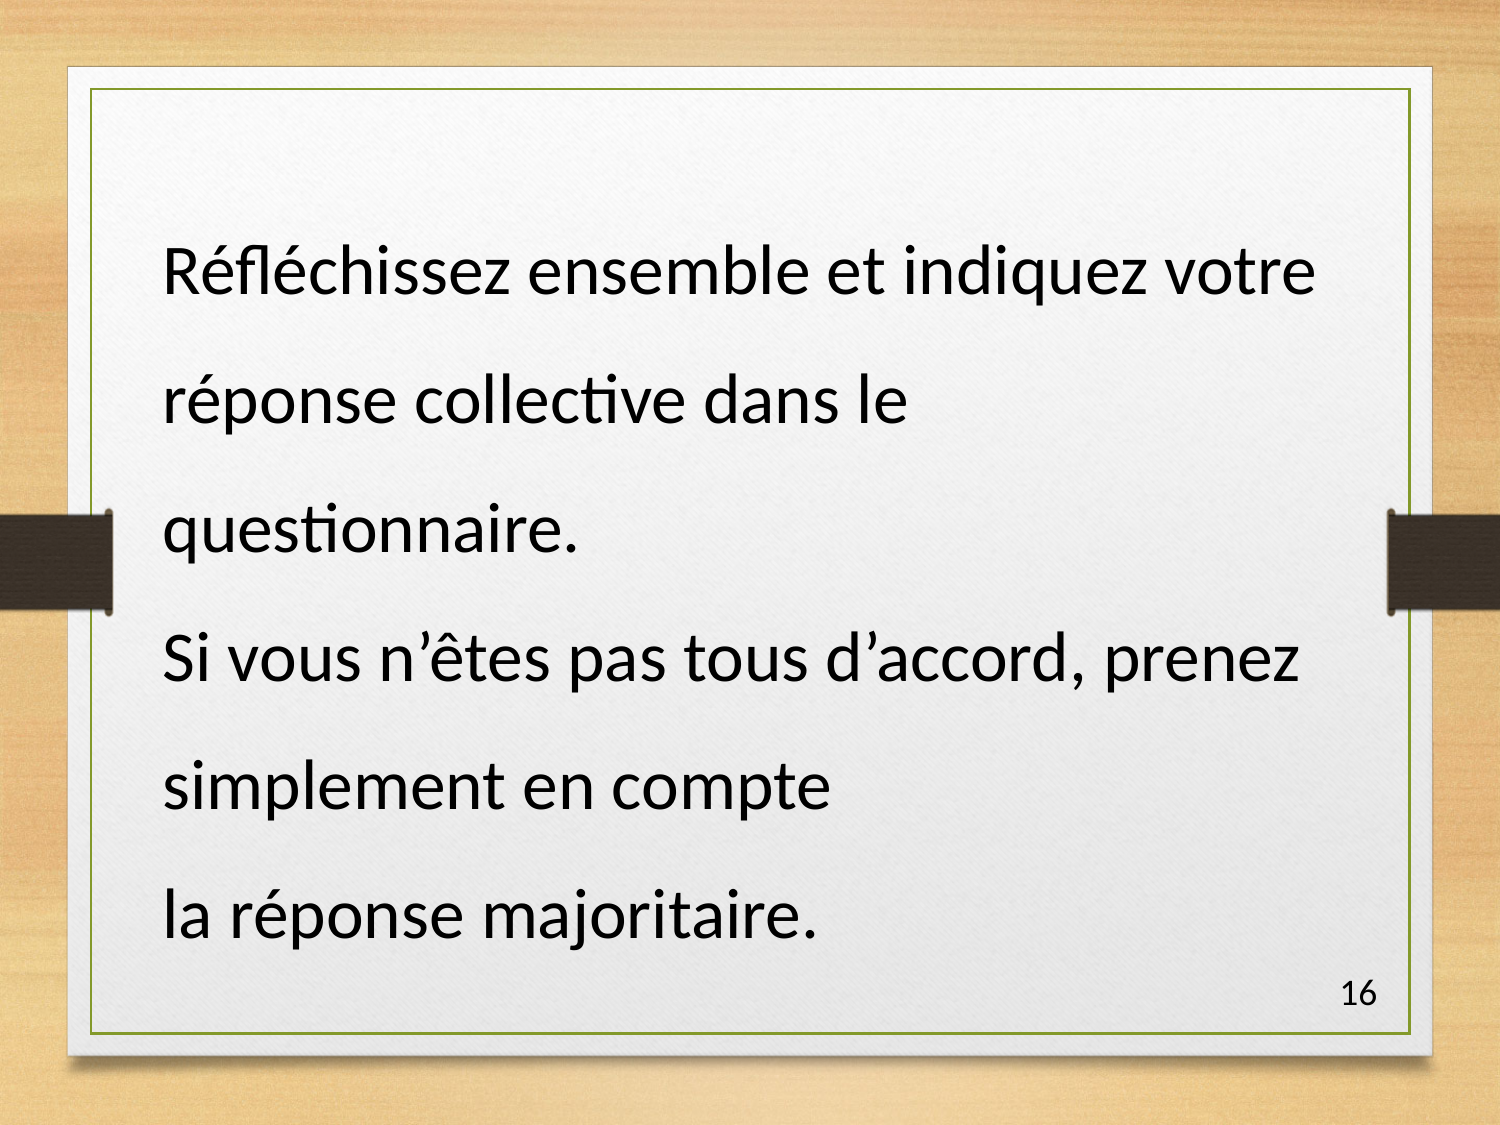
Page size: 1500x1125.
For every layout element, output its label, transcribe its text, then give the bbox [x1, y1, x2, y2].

text_box 16 [1324, 960, 1399, 1020]
list Réfléchissez ensemble et indiquez votre réponse collective dans le questionnaire. Si vous n’êtes pas tous d’accord, prenez simplement en compte la réponse majoritaire. [147, 172, 1353, 964]
picture [0, 0, 1500, 1125]
